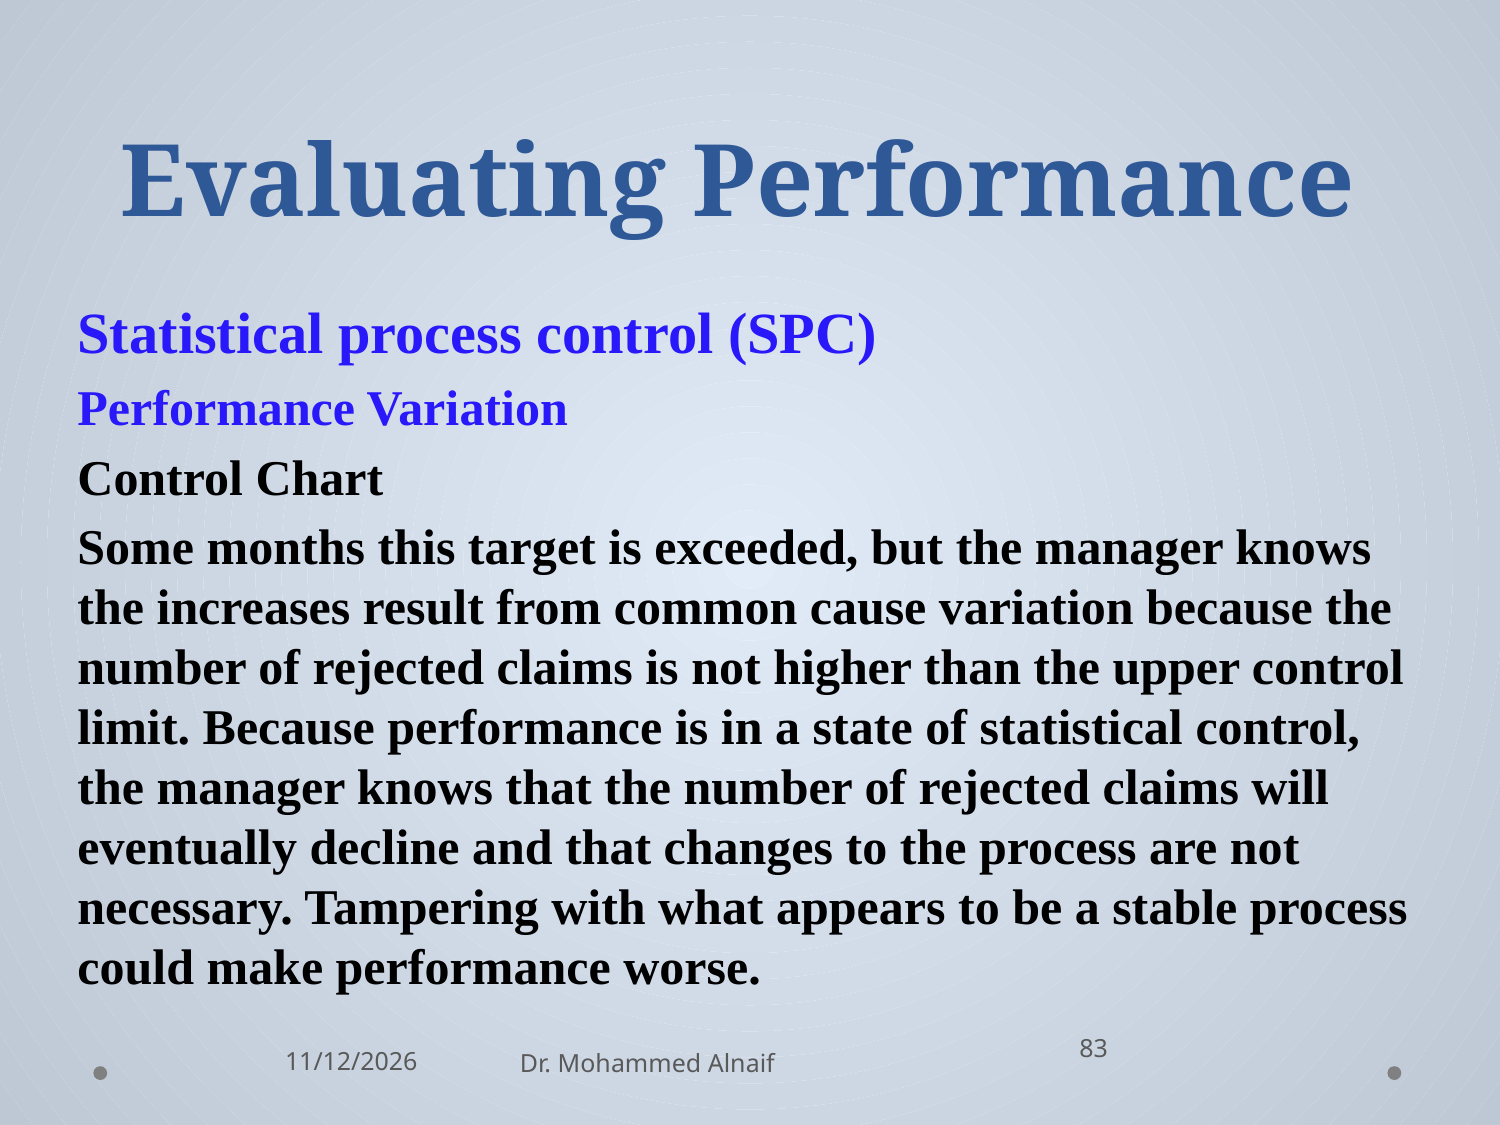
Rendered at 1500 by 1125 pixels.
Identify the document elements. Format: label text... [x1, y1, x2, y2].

slide_number 83 [1074, 1012, 1425, 1088]
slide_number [75, 1025, 425, 1100]
subtitle Statistical process control (SPC) Performance Variation Control Chart Some months this target is exceeded, but the manager knows the increases result from common cause variation because the number of rejected claims is not higher than the upper control limit. Because performance is in a state of statistical control, the manager knows that the number of rejected claims will eventually decline and that changes to the process are not necessary. Tampering with what appears to be a stable process could make performance worse. [62, 287, 1438, 1013]
footer Dr. Mohammed Alnaif [512, 1025, 988, 1100]
title Evaluating Performance [100, 78, 1376, 244]
